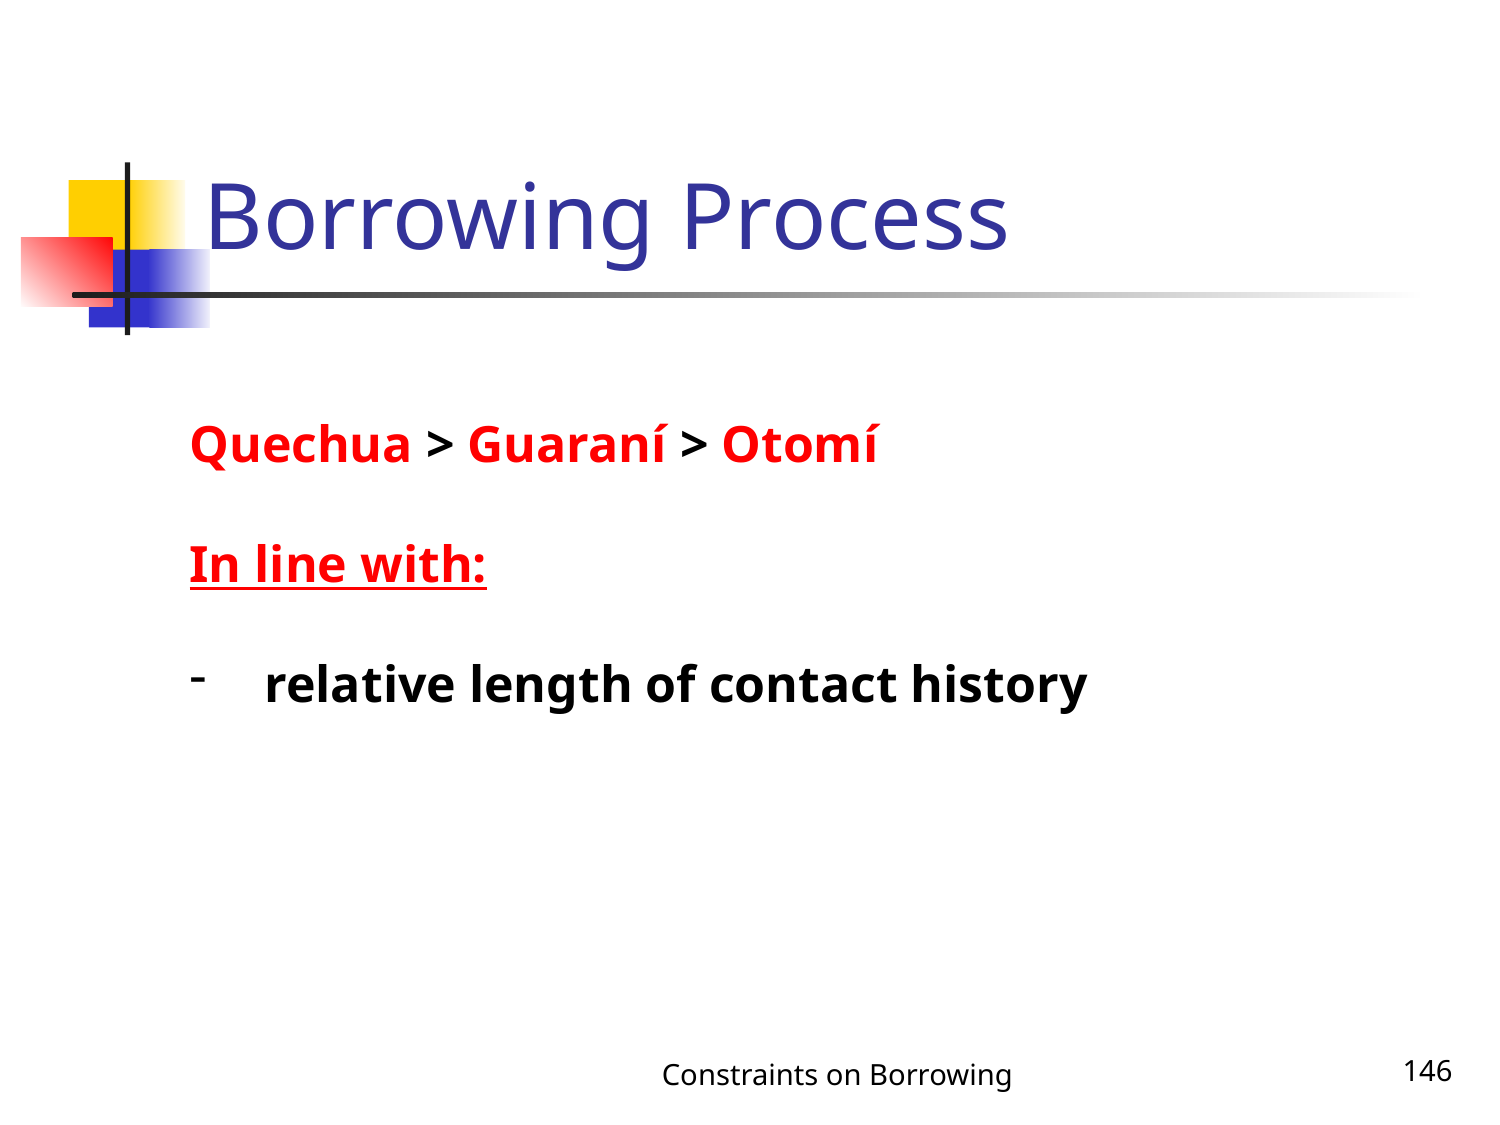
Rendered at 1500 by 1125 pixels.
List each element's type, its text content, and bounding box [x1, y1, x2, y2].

footer Constraints on Borrowing [599, 1023, 1076, 1100]
title Borrowing Process [188, 34, 1468, 276]
slide_number 146 [1154, 1023, 1468, 1100]
text_box Quechua > Guaraní > Otomí In line with: relative length of contact history [174, 405, 1103, 721]
